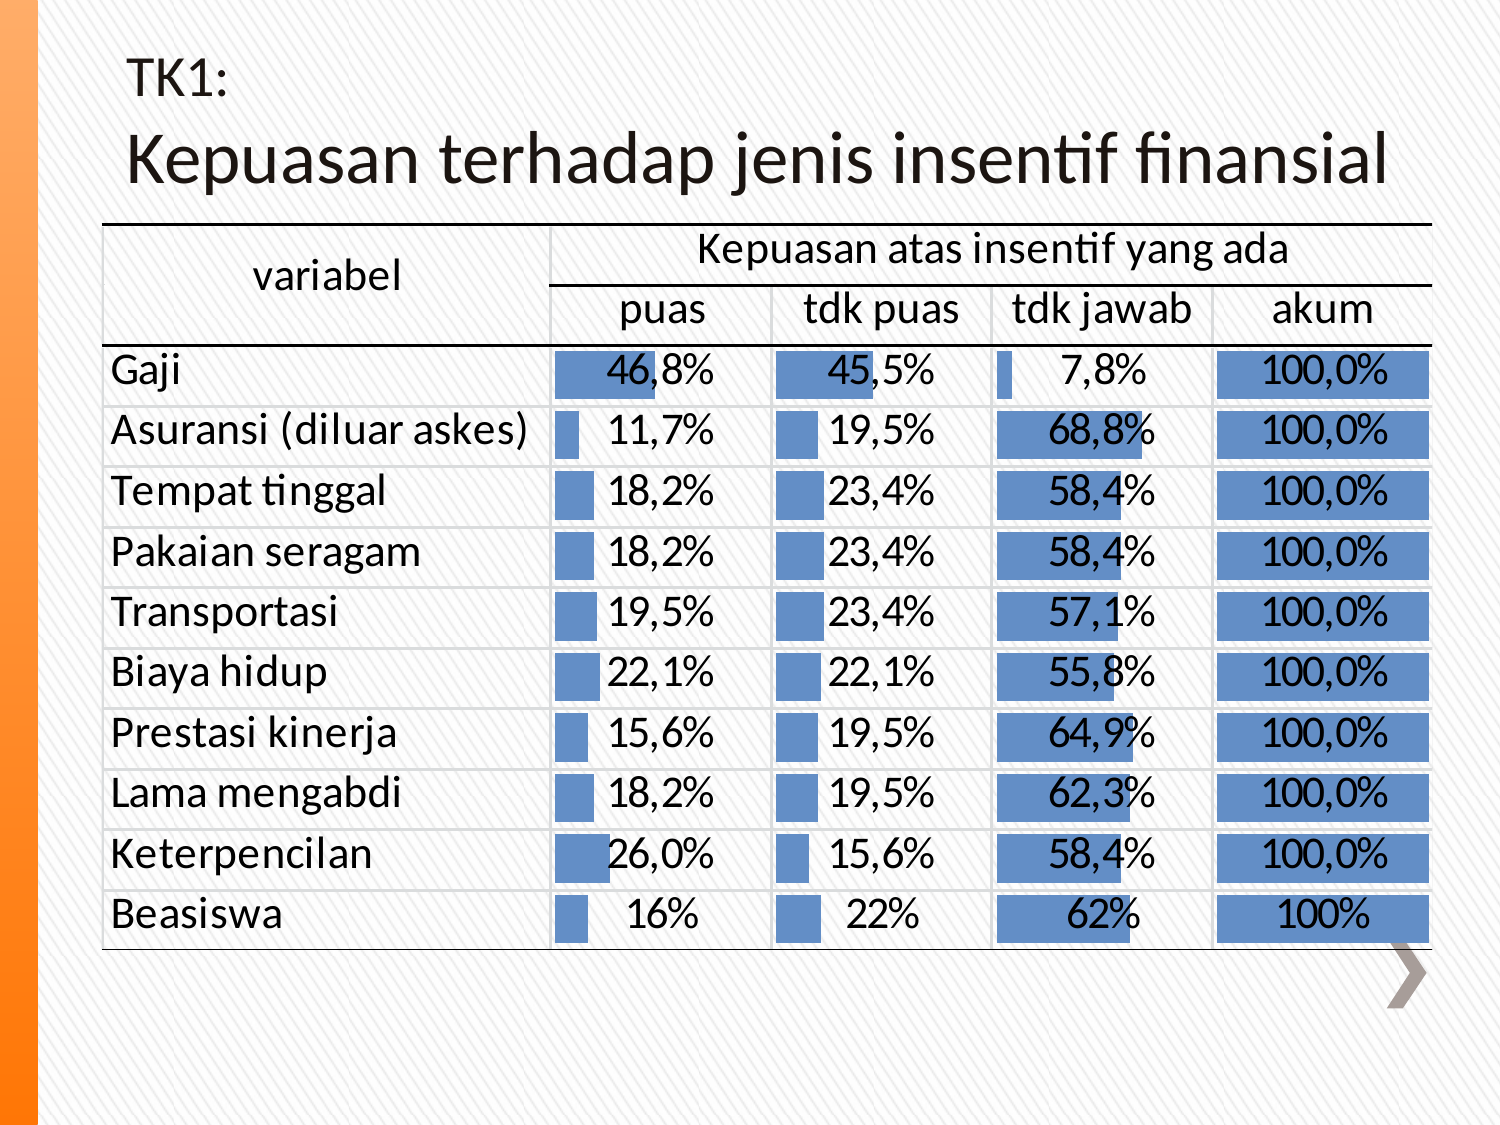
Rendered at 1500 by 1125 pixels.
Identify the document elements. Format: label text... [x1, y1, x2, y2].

table_cell 1 [0, 281, 37, 285]
text_box TK1: Kepuasan terhadap jenis insentif finansial [112, 30, 1435, 206]
picture [101, 223, 1436, 953]
